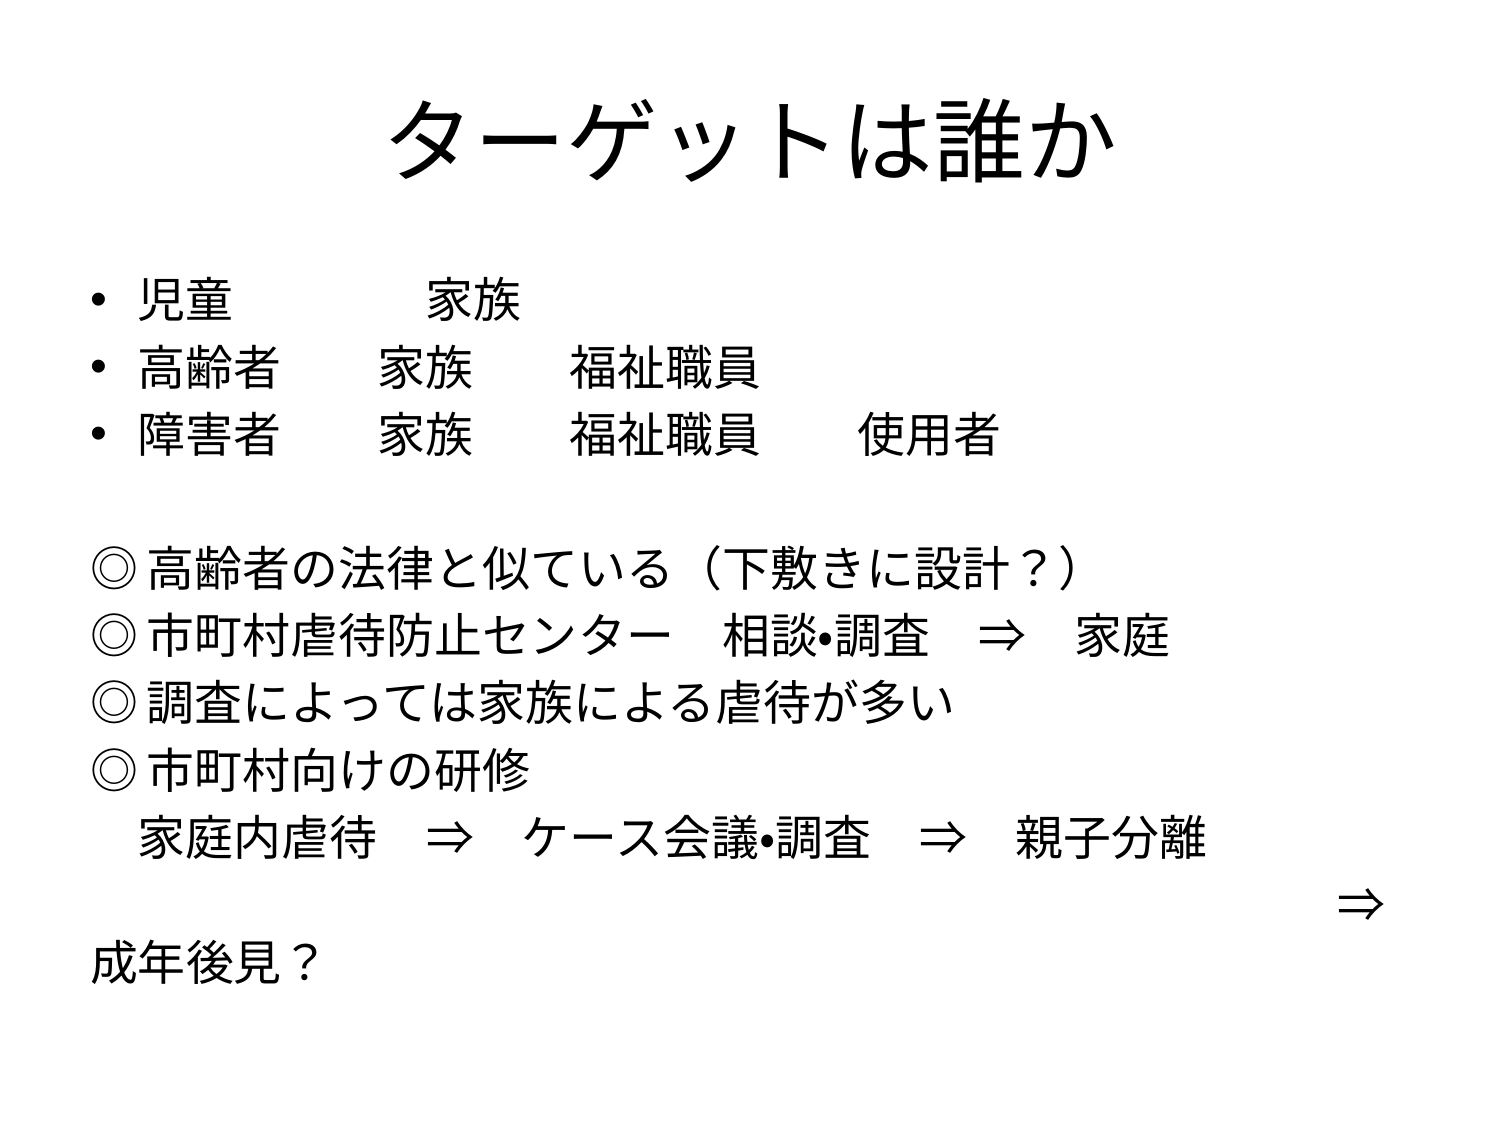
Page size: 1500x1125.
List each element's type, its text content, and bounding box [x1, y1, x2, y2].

title ターゲットは誰か [75, 45, 1425, 233]
list 児童 家族 高齢者 家族 福祉職員 障害者 家族 福祉職員 使用者 ◎高齢者の法律と似ている（下敷きに設計？） ◎市町村虐待防止センター 相談・調査 ⇒ 家庭 ◎調査によっては家族による虐待が多い ◎市町村向けの研修 家庭内虐待 ⇒ ケース会議・調査 ⇒ 親子分離 ⇒成年後見？ [75, 262, 1425, 1005]
